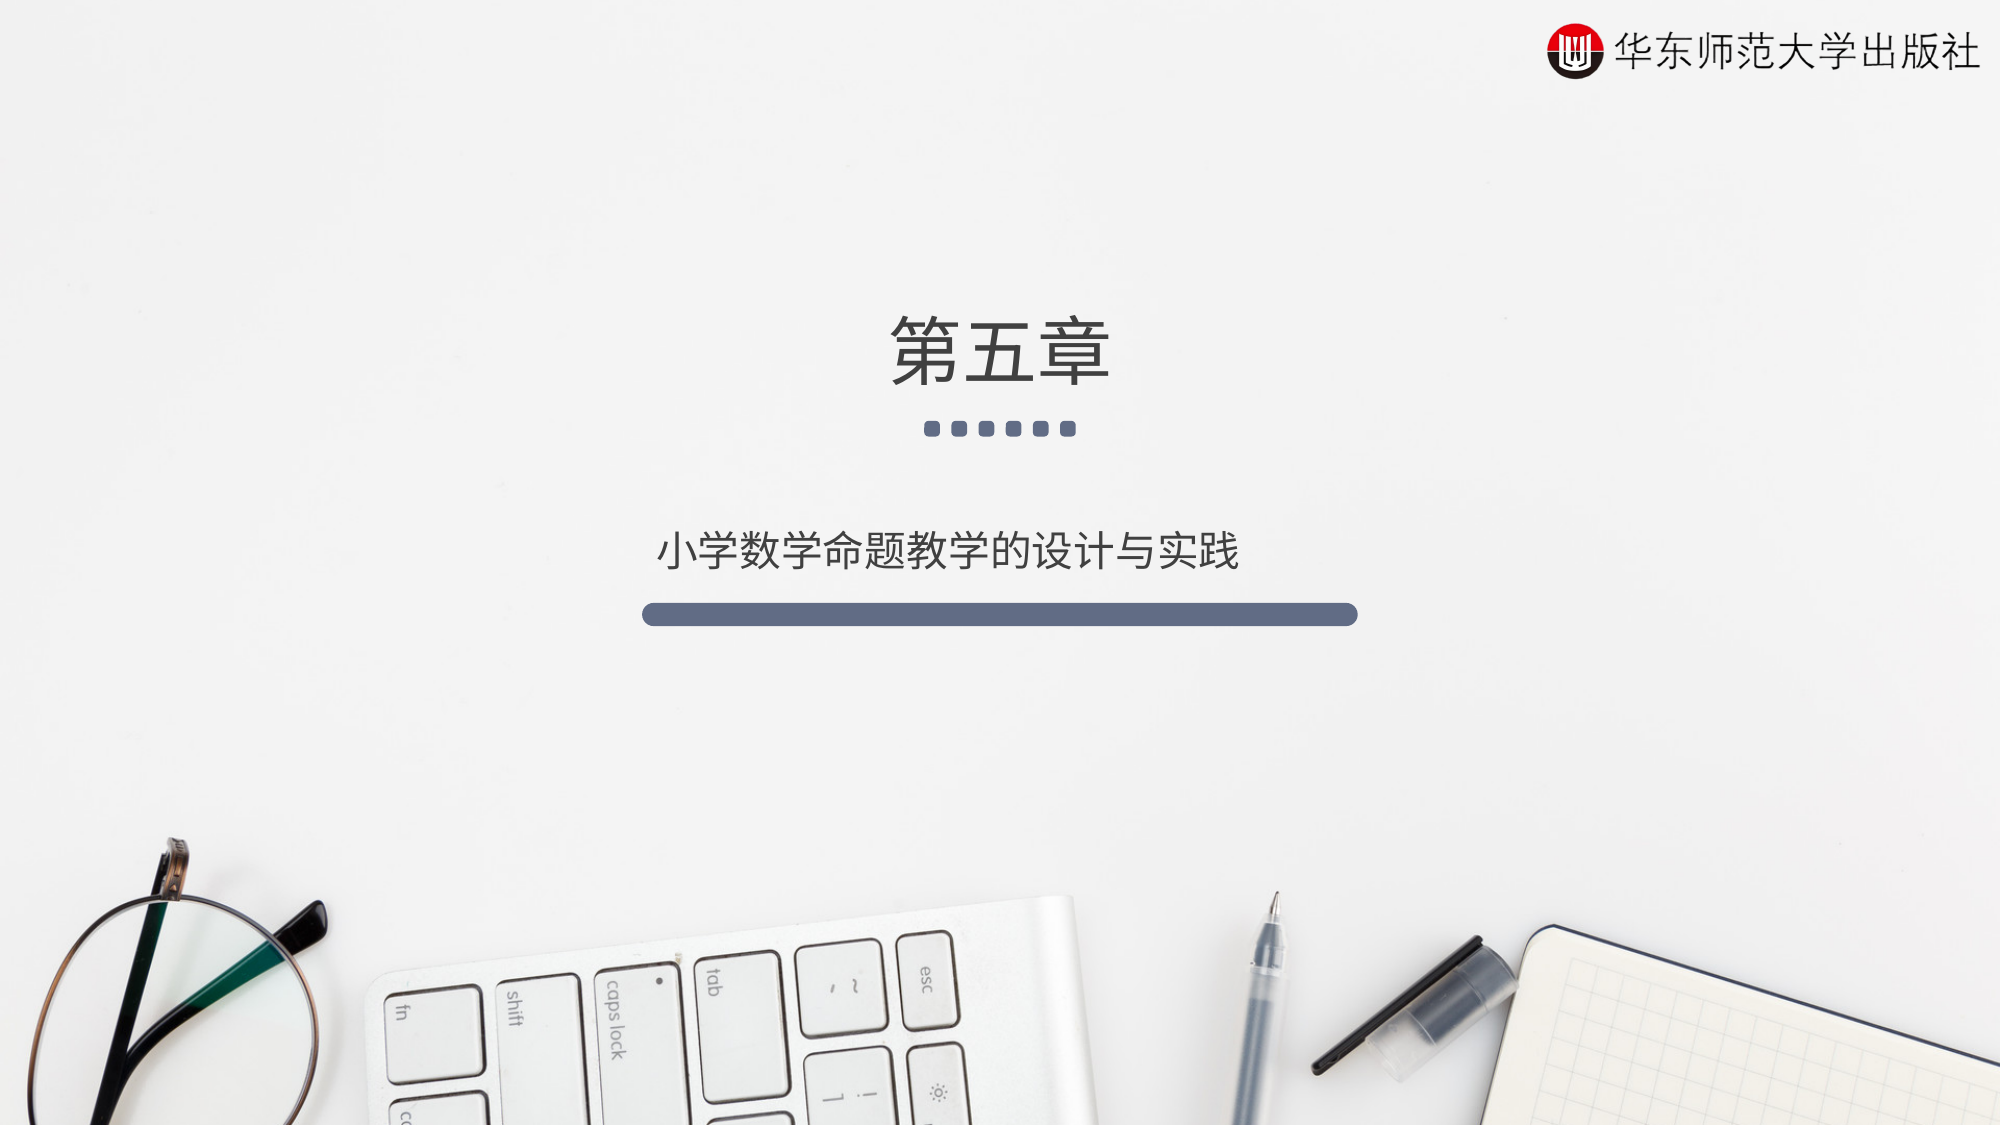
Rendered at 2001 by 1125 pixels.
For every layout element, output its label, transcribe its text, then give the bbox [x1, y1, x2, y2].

text_box 小学数学命题教学的设计与实践 [656, 525, 1344, 576]
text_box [1536, 13, 1989, 83]
text_box [641, 601, 1359, 628]
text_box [924, 420, 1076, 437]
text_box 第五章 [638, 296, 1361, 402]
picture [0, 0, 2000, 1125]
